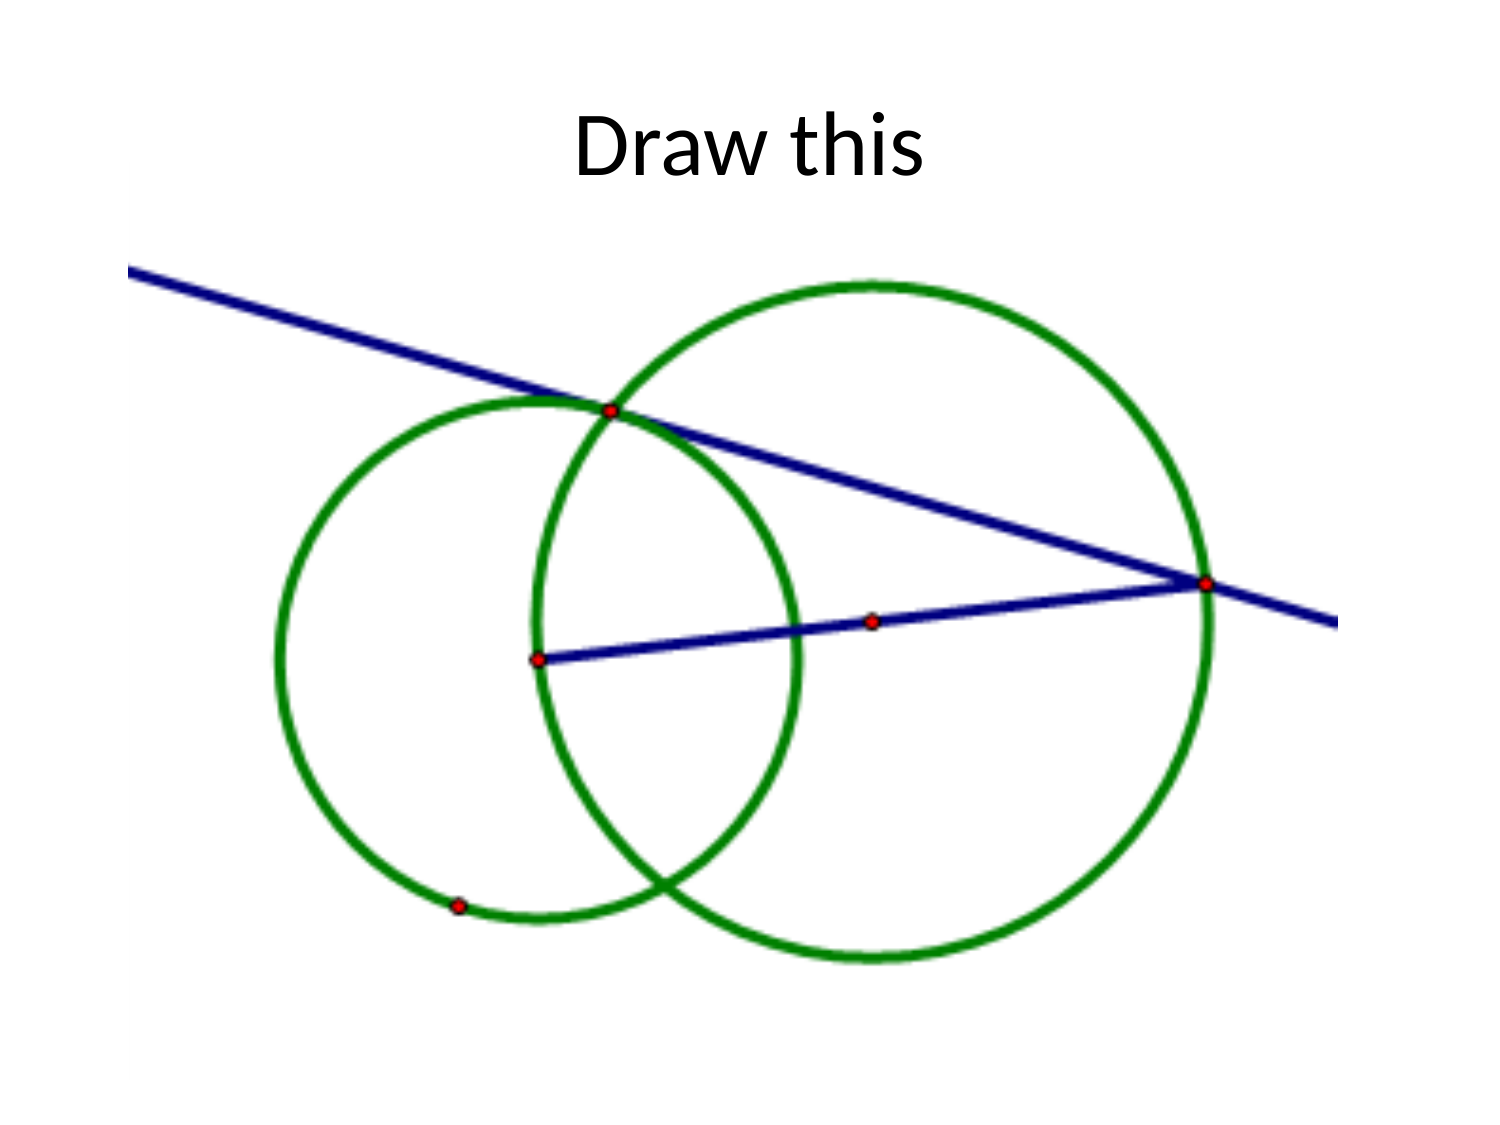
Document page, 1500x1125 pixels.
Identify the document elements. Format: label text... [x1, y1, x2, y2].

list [128, 162, 1338, 1080]
title Draw this [75, 45, 1425, 233]
